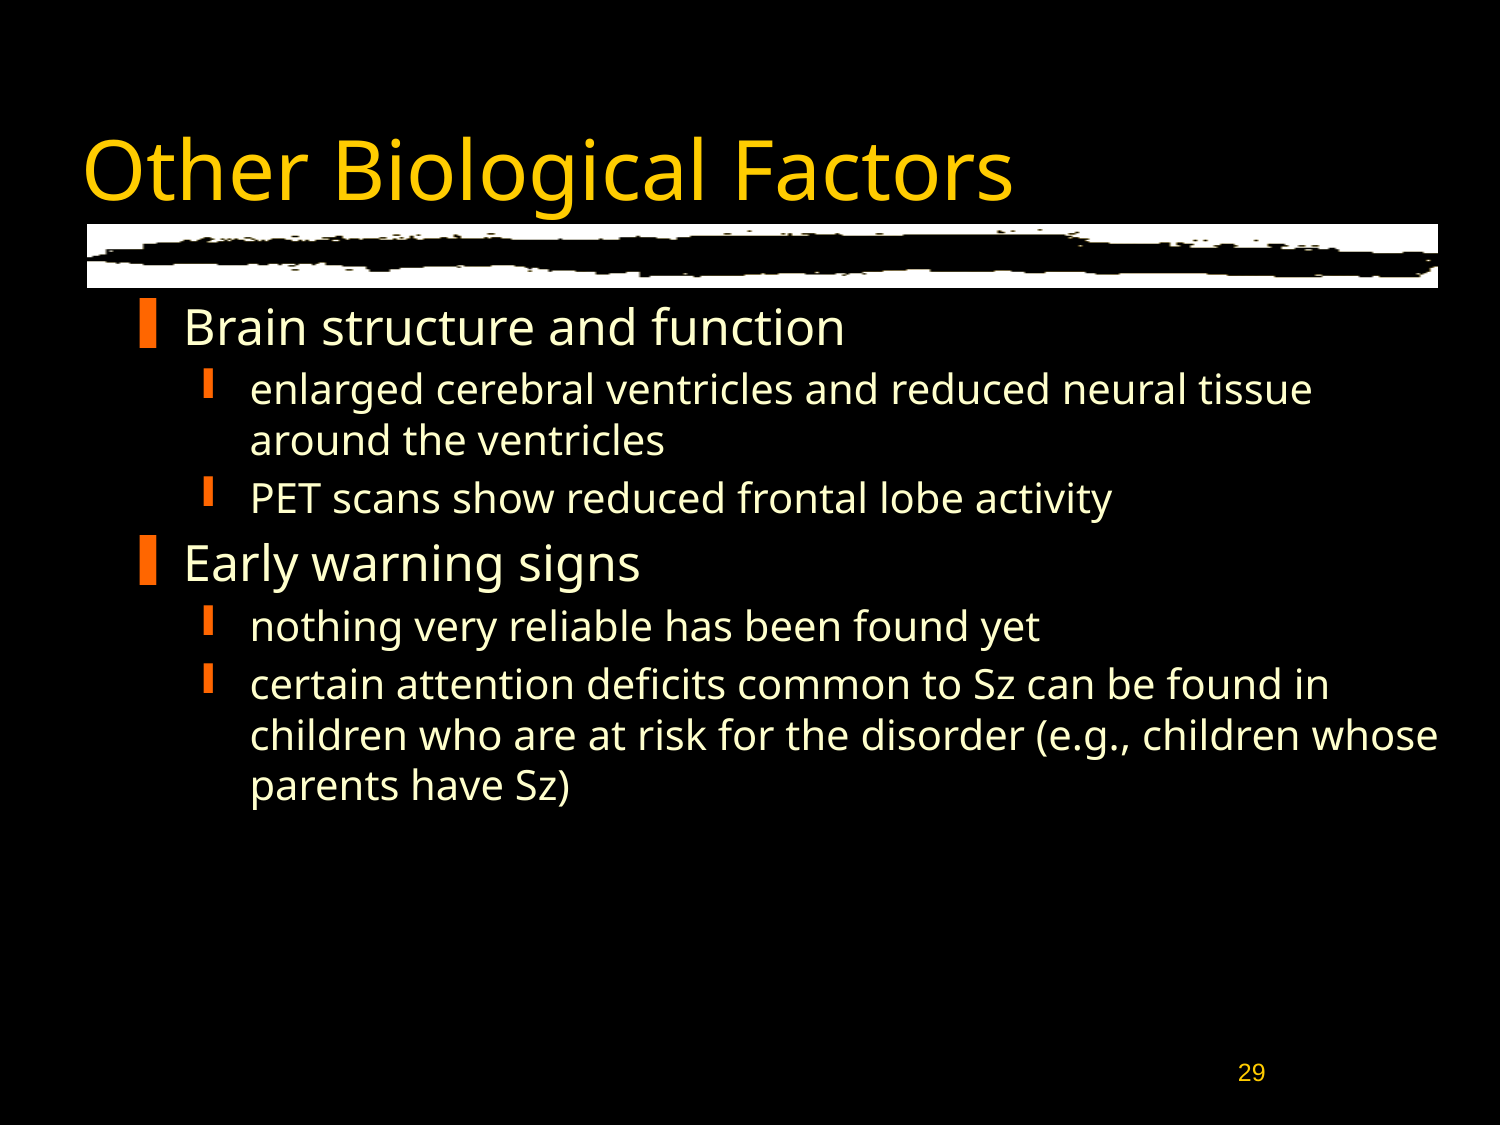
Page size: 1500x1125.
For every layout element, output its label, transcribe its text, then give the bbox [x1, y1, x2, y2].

list Brain structure and function enlarged cerebral ventricles and reduced neural tissue around the ventricles PET scans show reduced frontal lobe activity Early warning signs nothing very reliable has been found yet certain attention deficits common to Sz can be found in children who are at risk for the disorder (e.g., children whose parents have Sz) [112, 287, 1455, 973]
title Other Biological Factors [66, 37, 1342, 226]
